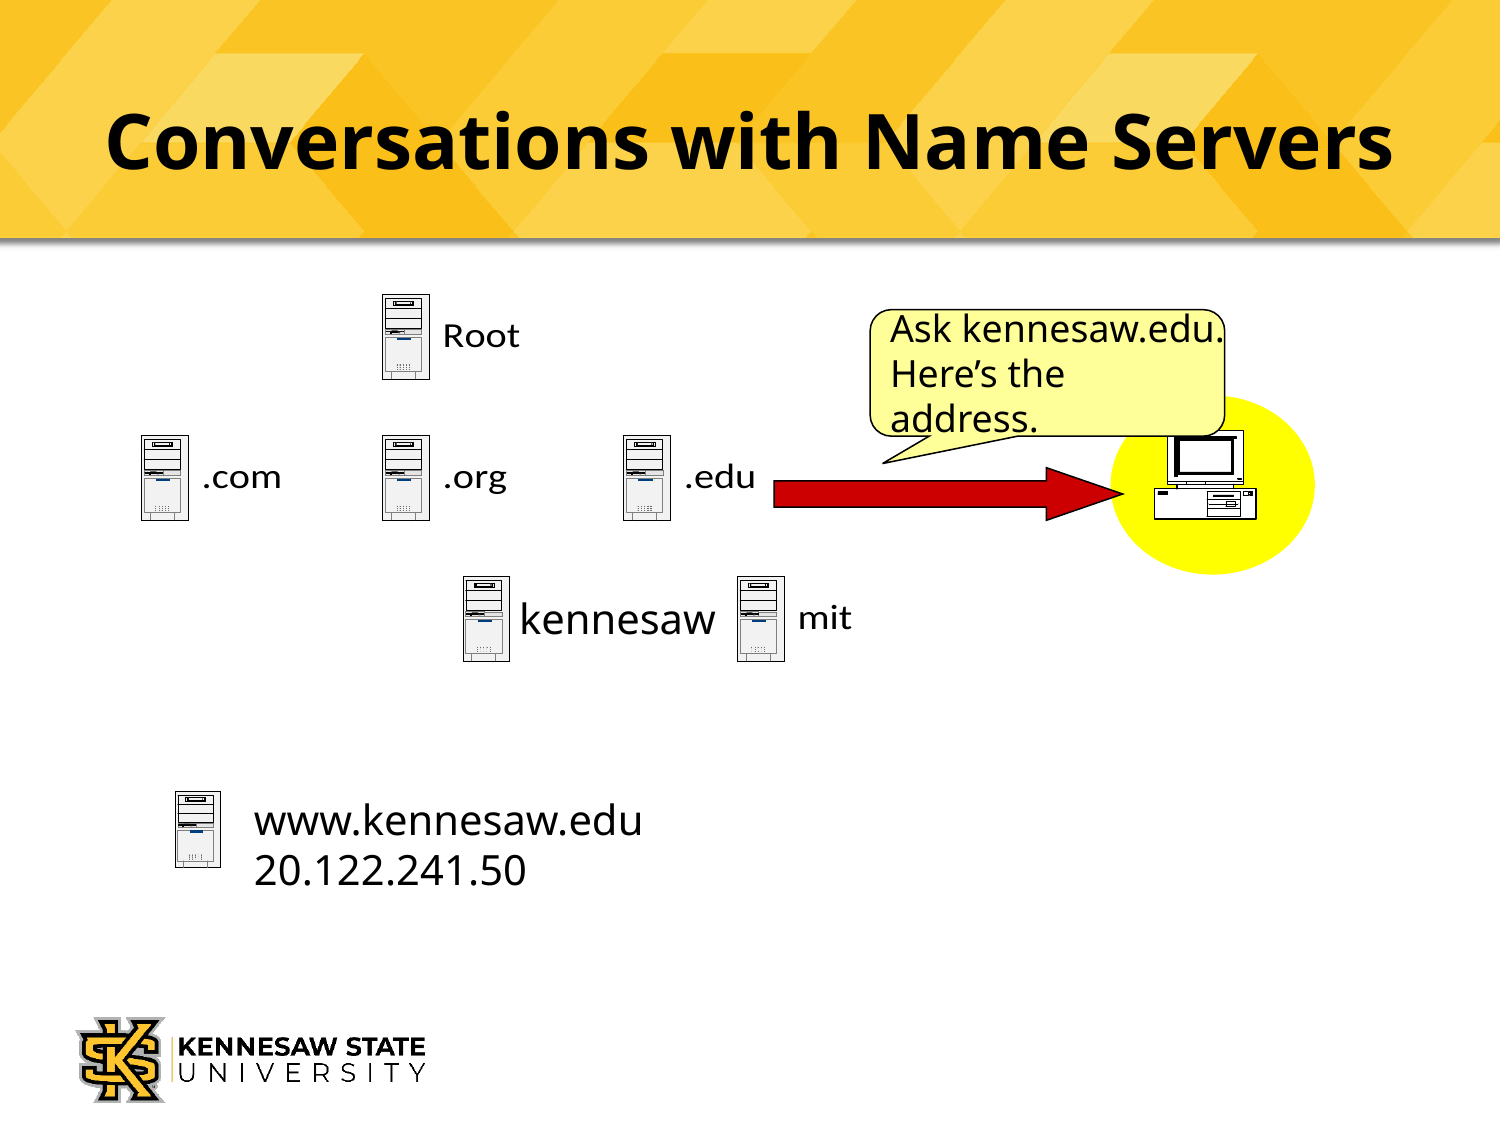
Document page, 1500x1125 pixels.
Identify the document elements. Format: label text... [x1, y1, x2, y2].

text_box Ask kennesaw.edu. Here’s the address. [870, 309, 1225, 464]
picture [75, 1017, 425, 1103]
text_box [136, 289, 859, 666]
title Conversations with Name Servers [75, 45, 1425, 233]
text_box [1111, 497, 1117, 517]
text_box [1223, 396, 1315, 541]
text_box [1147, 554, 1278, 575]
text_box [170, 781, 516, 877]
picture [0, 0, 1500, 251]
text_box www.kennesaw.edu 20.122.241.50 [254, 784, 1087, 903]
text_box [863, 467, 1117, 521]
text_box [1122, 426, 1289, 546]
text_box [1110, 453, 1117, 491]
